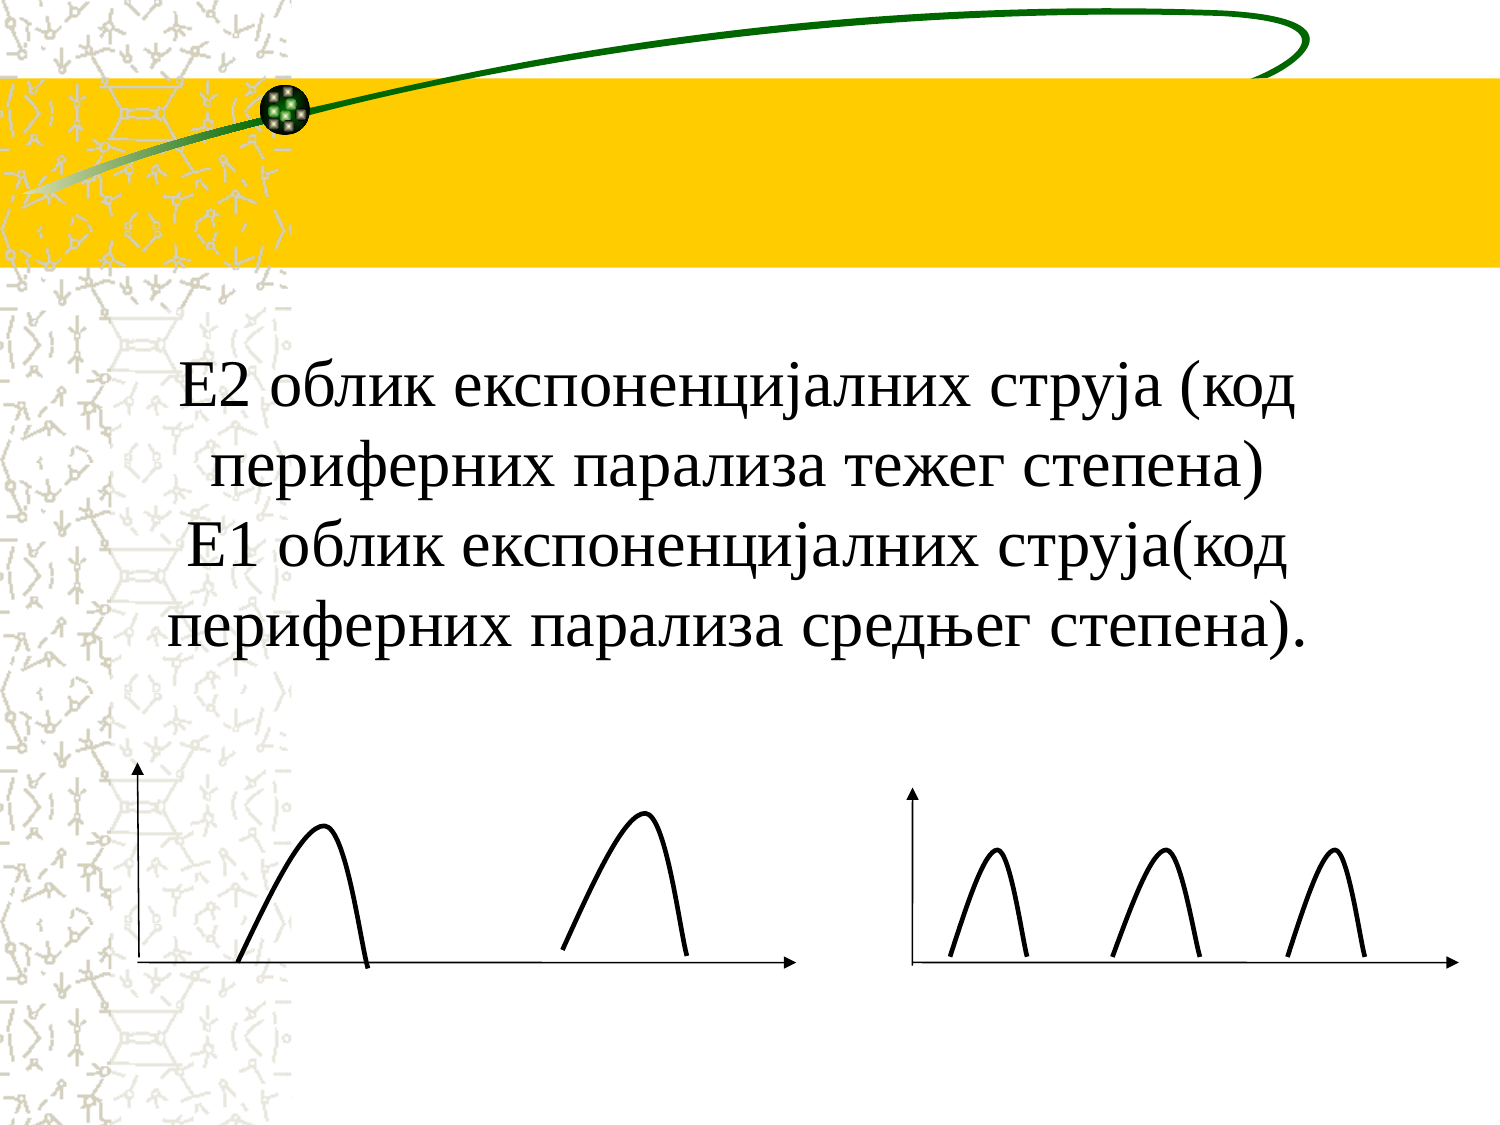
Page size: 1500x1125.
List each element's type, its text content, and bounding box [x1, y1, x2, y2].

text_box [237, 825, 368, 969]
text_box [950, 849, 1028, 957]
text_box [562, 813, 687, 956]
text_box [1112, 849, 1200, 957]
text_box [131, 762, 144, 958]
text_box [913, 956, 1459, 969]
text_box [1287, 849, 1365, 957]
text_box [367, 956, 797, 969]
title Е2 облик експоненцијалних струја (код периферних парализа тежег степена) Е1 облик експоненцијалних струја(код периферних парализа средњег степена). [49, 287, 1426, 713]
picture [0, 0, 292, 1125]
text_box [906, 787, 919, 966]
